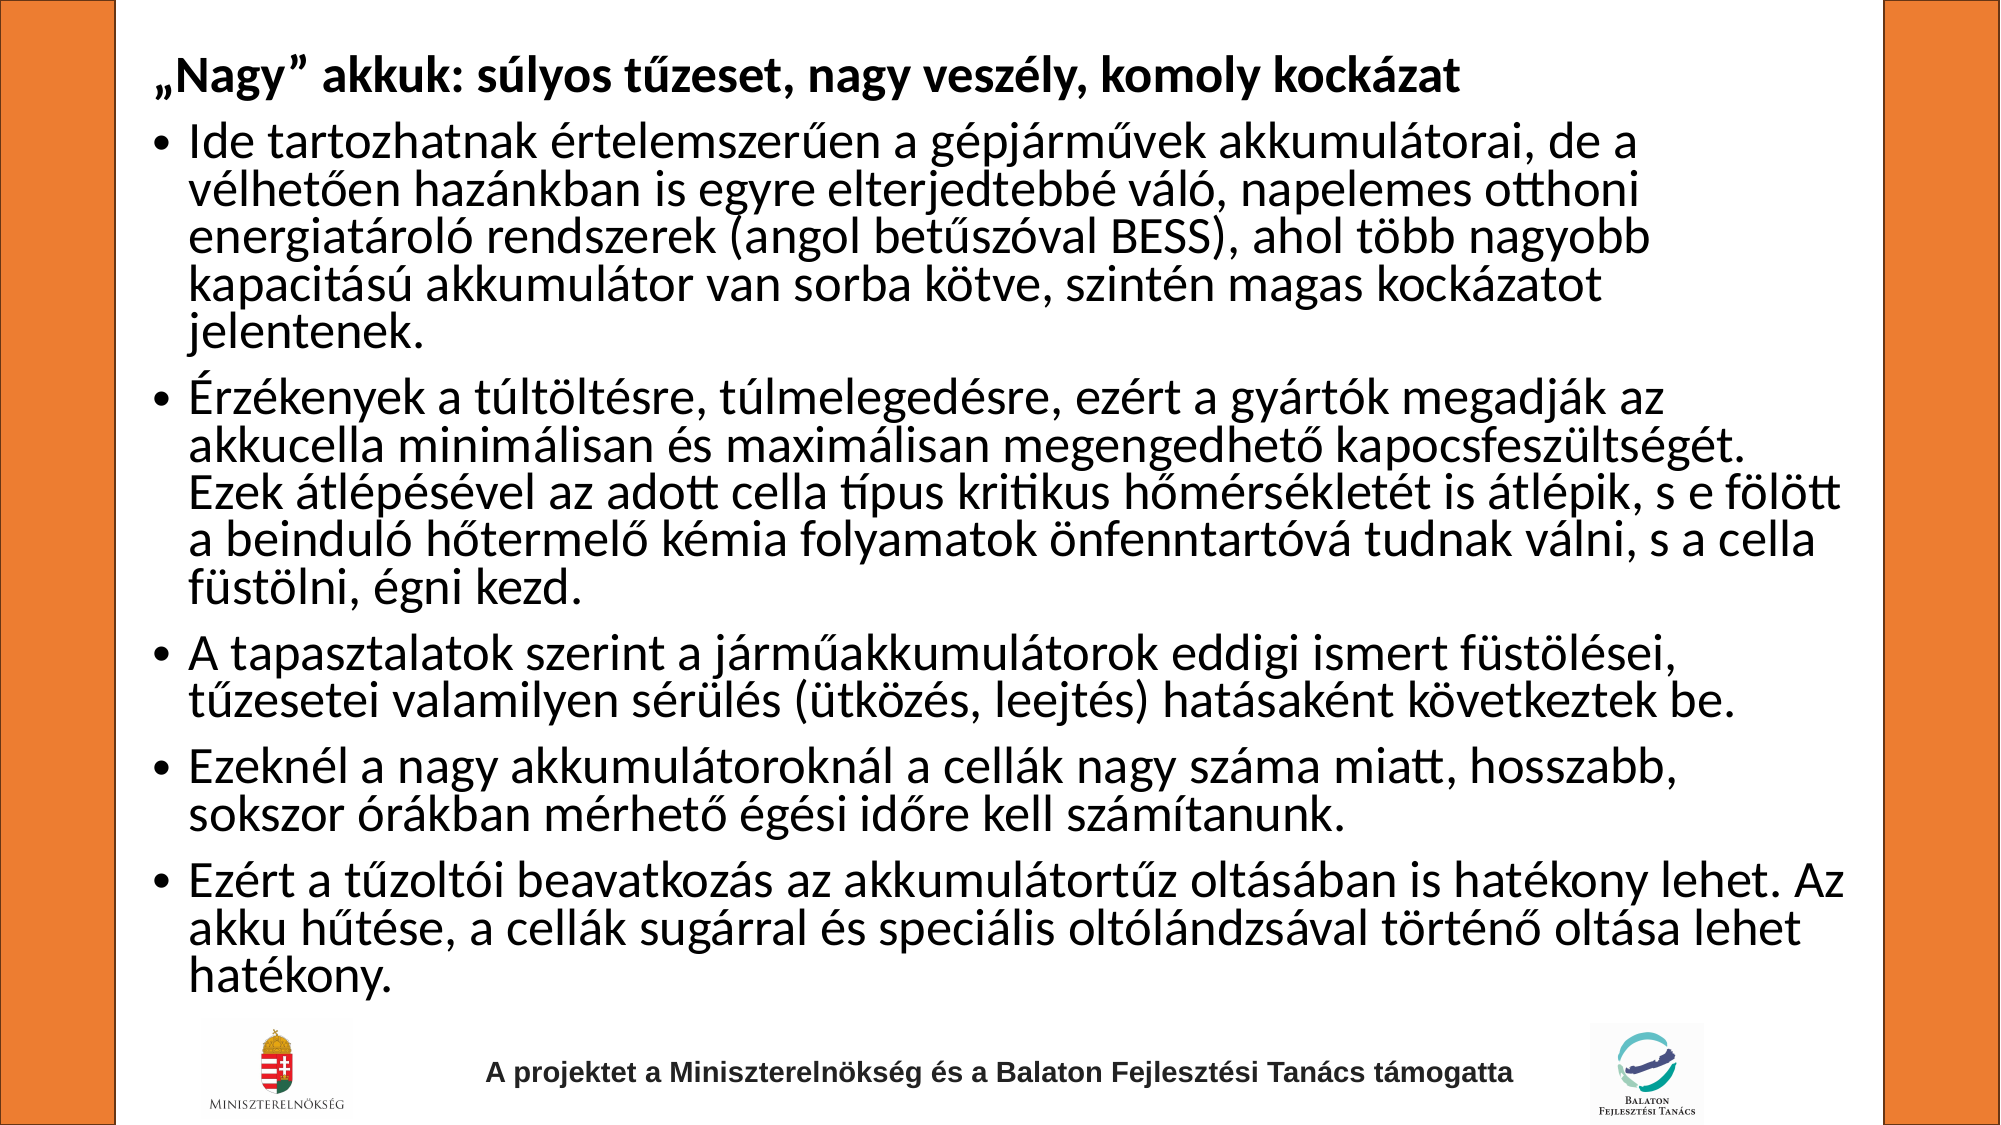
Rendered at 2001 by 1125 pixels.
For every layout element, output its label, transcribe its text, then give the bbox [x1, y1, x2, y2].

picture [201, 1018, 353, 1119]
list „Nagy” akkuk: súlyos tűzeset, nagy veszély, komoly kockázat Ide tartozhatnak értelemszerűen a gépjárművek akkumulátorai, de a vélhetően hazánkban is egyre elterjedtebbé váló, napelemes otthoni energiatároló rendszerek (angol betűszóval BESS), ahol több nagyobb kapacitású akkumulátor van sorba kötve, szintén magas kockázatot jelentenek. Érzékenyek a túltöltésre, túlmelegedésre, ezért a gyártók megadják az akkucella minimálisan és maximálisan megengedhető kapocsfeszültségét. Ezek átlépésével az adott cella típus kritikus hőmérsékletét is átlépik, s e fölött a beinduló hőtermelő kémia folyamatok önfenntartóvá tudnak válni, s a cella füstölni, égni kezd. A tapasztalatok szerint a járműakkumulátorok eddigi ismert füstölései, tűzesetei valamilyen sérülés (ütközés, leejtés) hatásaként következtek be. Ezeknél a nagy akkumulátoroknál a cellák nagy száma miatt, hosszabb, sokszor órákban mérhető égési időre kell számítanunk. Ezért a tűzoltói beavatkozás az akkumulátortűz oltásában is hatékony lehet. Az akku hűtése, a cellák sugárral és speciális oltólándzsával történő oltása lehet hatékony. [137, 47, 1863, 1014]
picture [1590, 1023, 1704, 1125]
